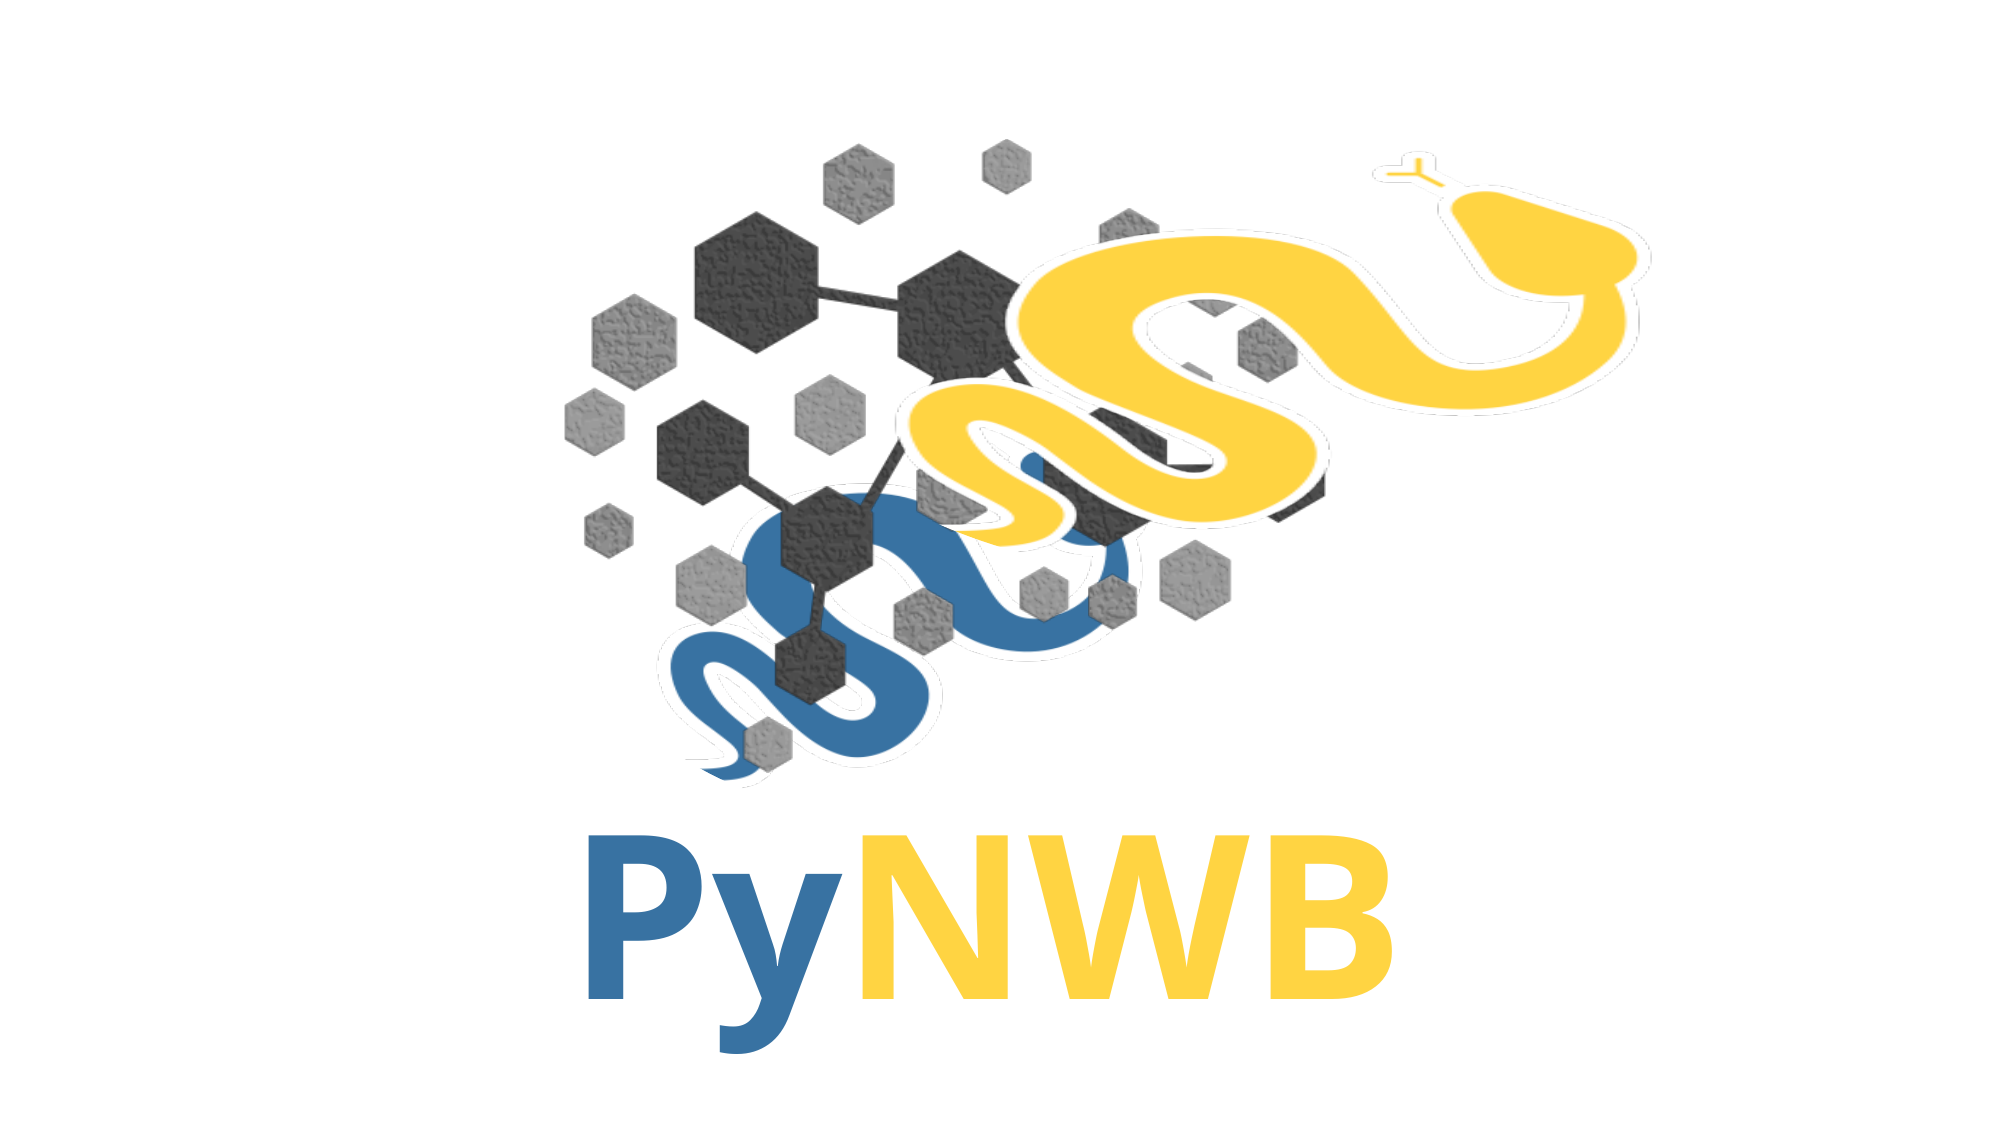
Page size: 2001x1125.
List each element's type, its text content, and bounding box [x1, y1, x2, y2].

text_box PyNWB [567, 770, 1405, 1046]
picture [564, 116, 1710, 815]
